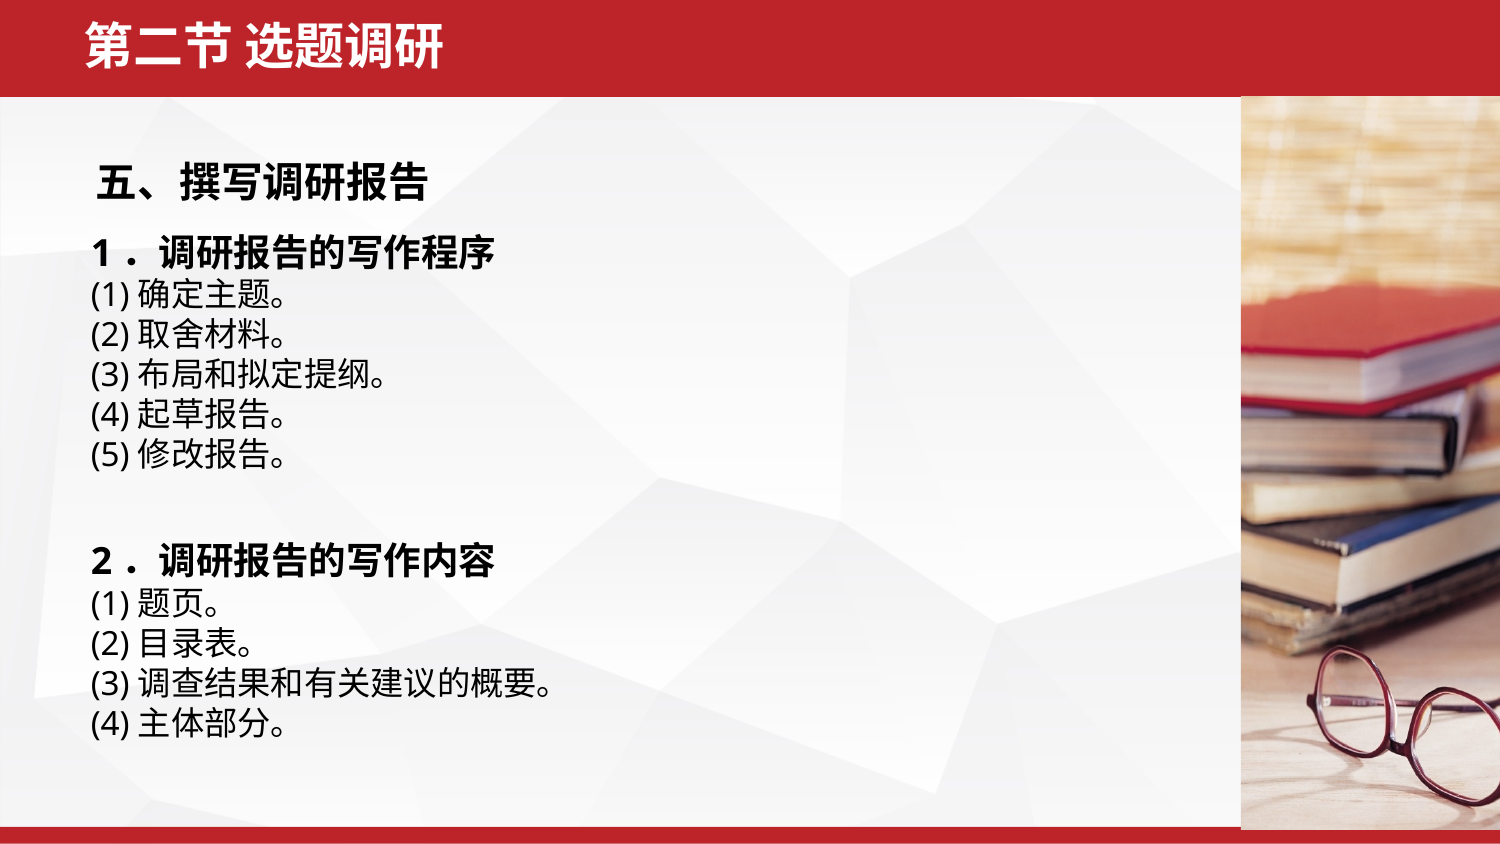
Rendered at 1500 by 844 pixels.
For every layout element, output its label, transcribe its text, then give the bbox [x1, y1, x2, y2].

text_box 五、撰写调研报告 [81, 148, 445, 214]
picture [0, 96, 1500, 830]
title 第二节 选题调研 [71, 0, 1200, 97]
text_box 1．调研报告的写作程序 (1)确定主题。 (2)取舍材料。 (3)布局和拟定提纲。 (4)起草报告。 (5)修改报告。 [79, 222, 1214, 479]
text_box 2．调研报告的写作内容 (1)题页。 (2)目录表。 (3)调查结果和有关建议的概要。 (4)主体部分。 [79, 531, 1214, 748]
